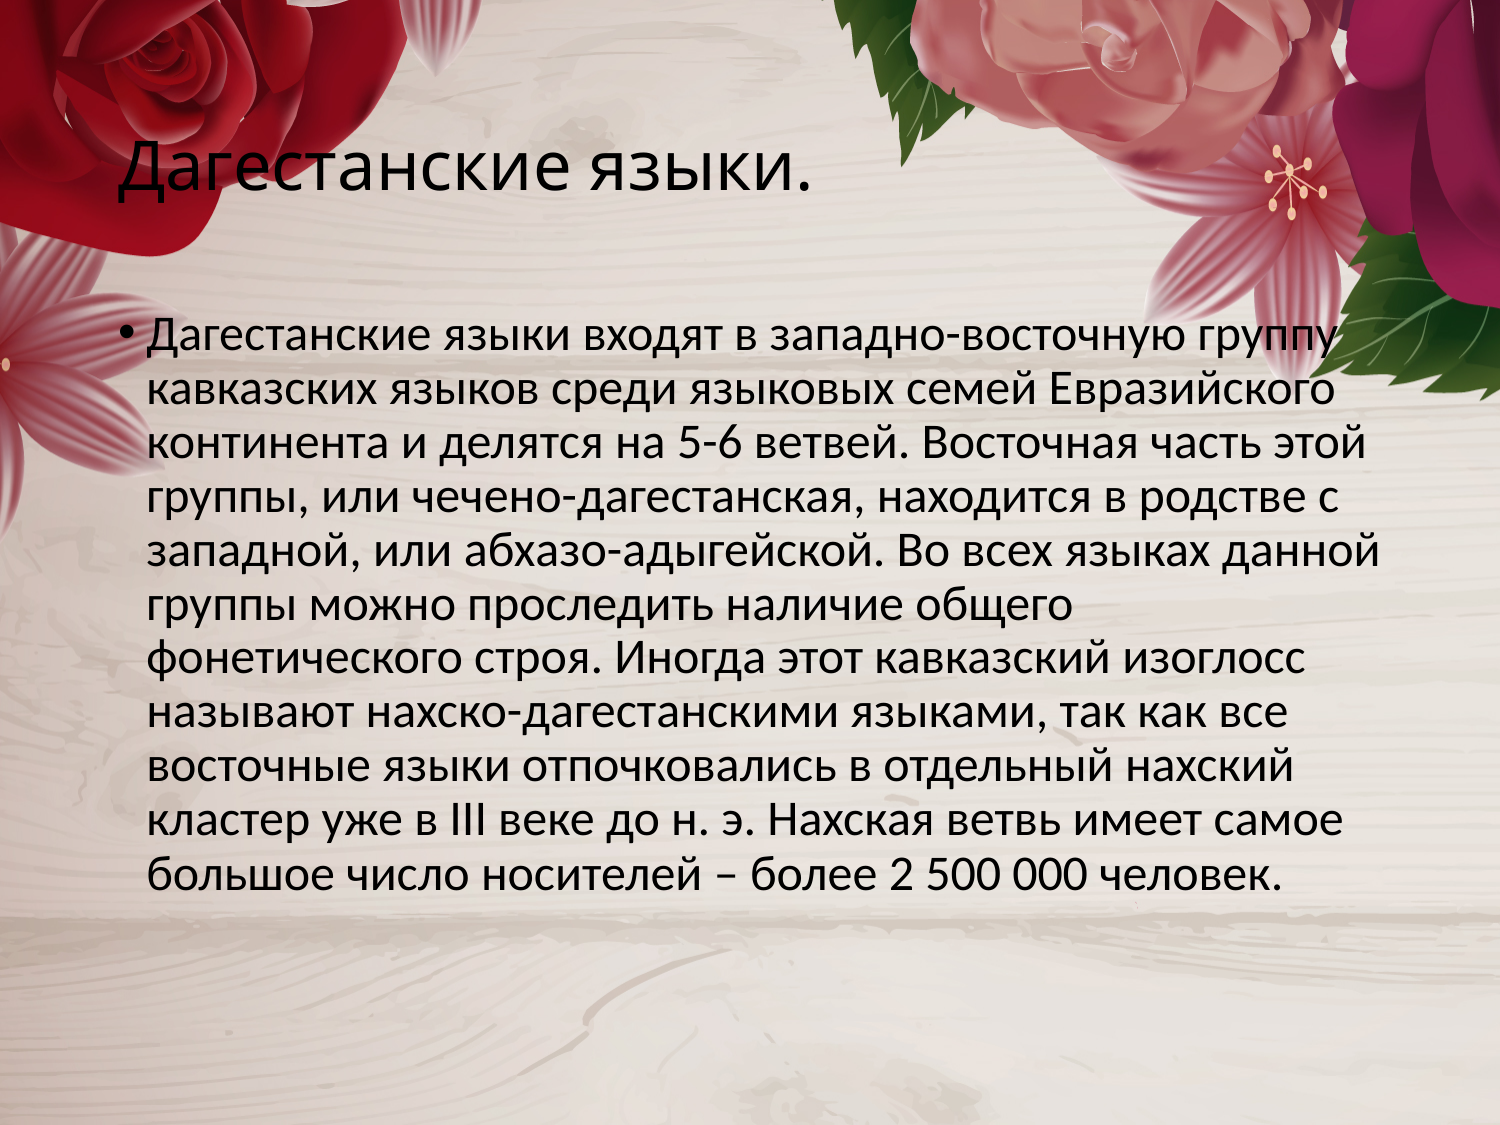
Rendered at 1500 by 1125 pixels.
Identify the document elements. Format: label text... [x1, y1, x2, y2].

title Дагестанские языки. [103, 59, 1397, 278]
list Дагестанские языки входят в западно-восточную группу кавказских языков среди языковых семей Евразийского континента и делятся на 5-6 ветвей. Восточная часть этой группы, или чечено-дагестанская, находится в родстве с западной, или абхазо-адыгейской. Во всех языках данной группы можно проследить наличие общего фонетического строя. Иногда этот кавказский изоглосс называют нахско-дагестанскими языками, так как все восточные языки отпочковались в отдельный нахский кластер уже в III веке до н. э. Нахская ветвь имеет самое большое число носителей – более 2 500 000 человек. [103, 299, 1397, 1014]
picture [0, 0, 1500, 1125]
